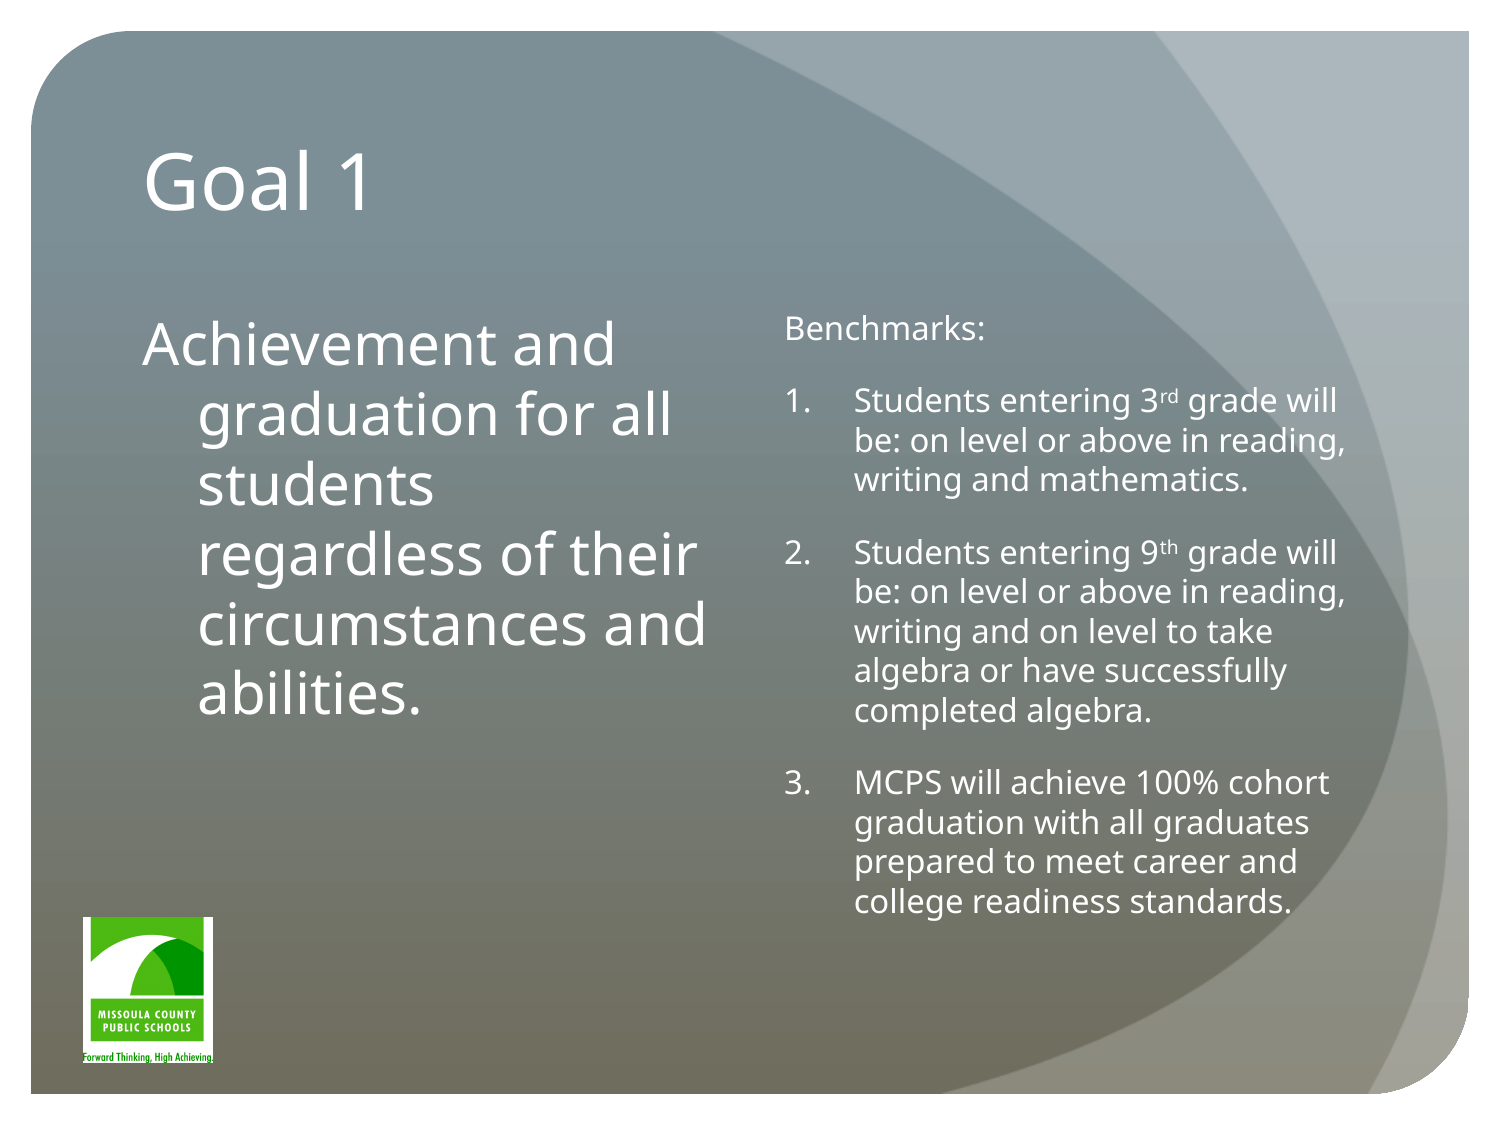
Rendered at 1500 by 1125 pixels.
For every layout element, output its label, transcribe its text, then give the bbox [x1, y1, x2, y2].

title Goal 1 [127, 62, 1372, 234]
picture [24, 30, 1473, 1094]
list Achievement and graduation for all students regardless of their circumstances and abilities. [127, 299, 728, 993]
list Benchmarks: Students entering 3rd grade will be: on level or above in reading, writing and mathematics. Students entering 9th grade will be: on level or above in reading, writing and on level to take algebra or have successfully completed algebra. MCPS will achieve 100% cohort graduation with all graduates prepared to meet career and college readiness standards. [769, 299, 1370, 993]
